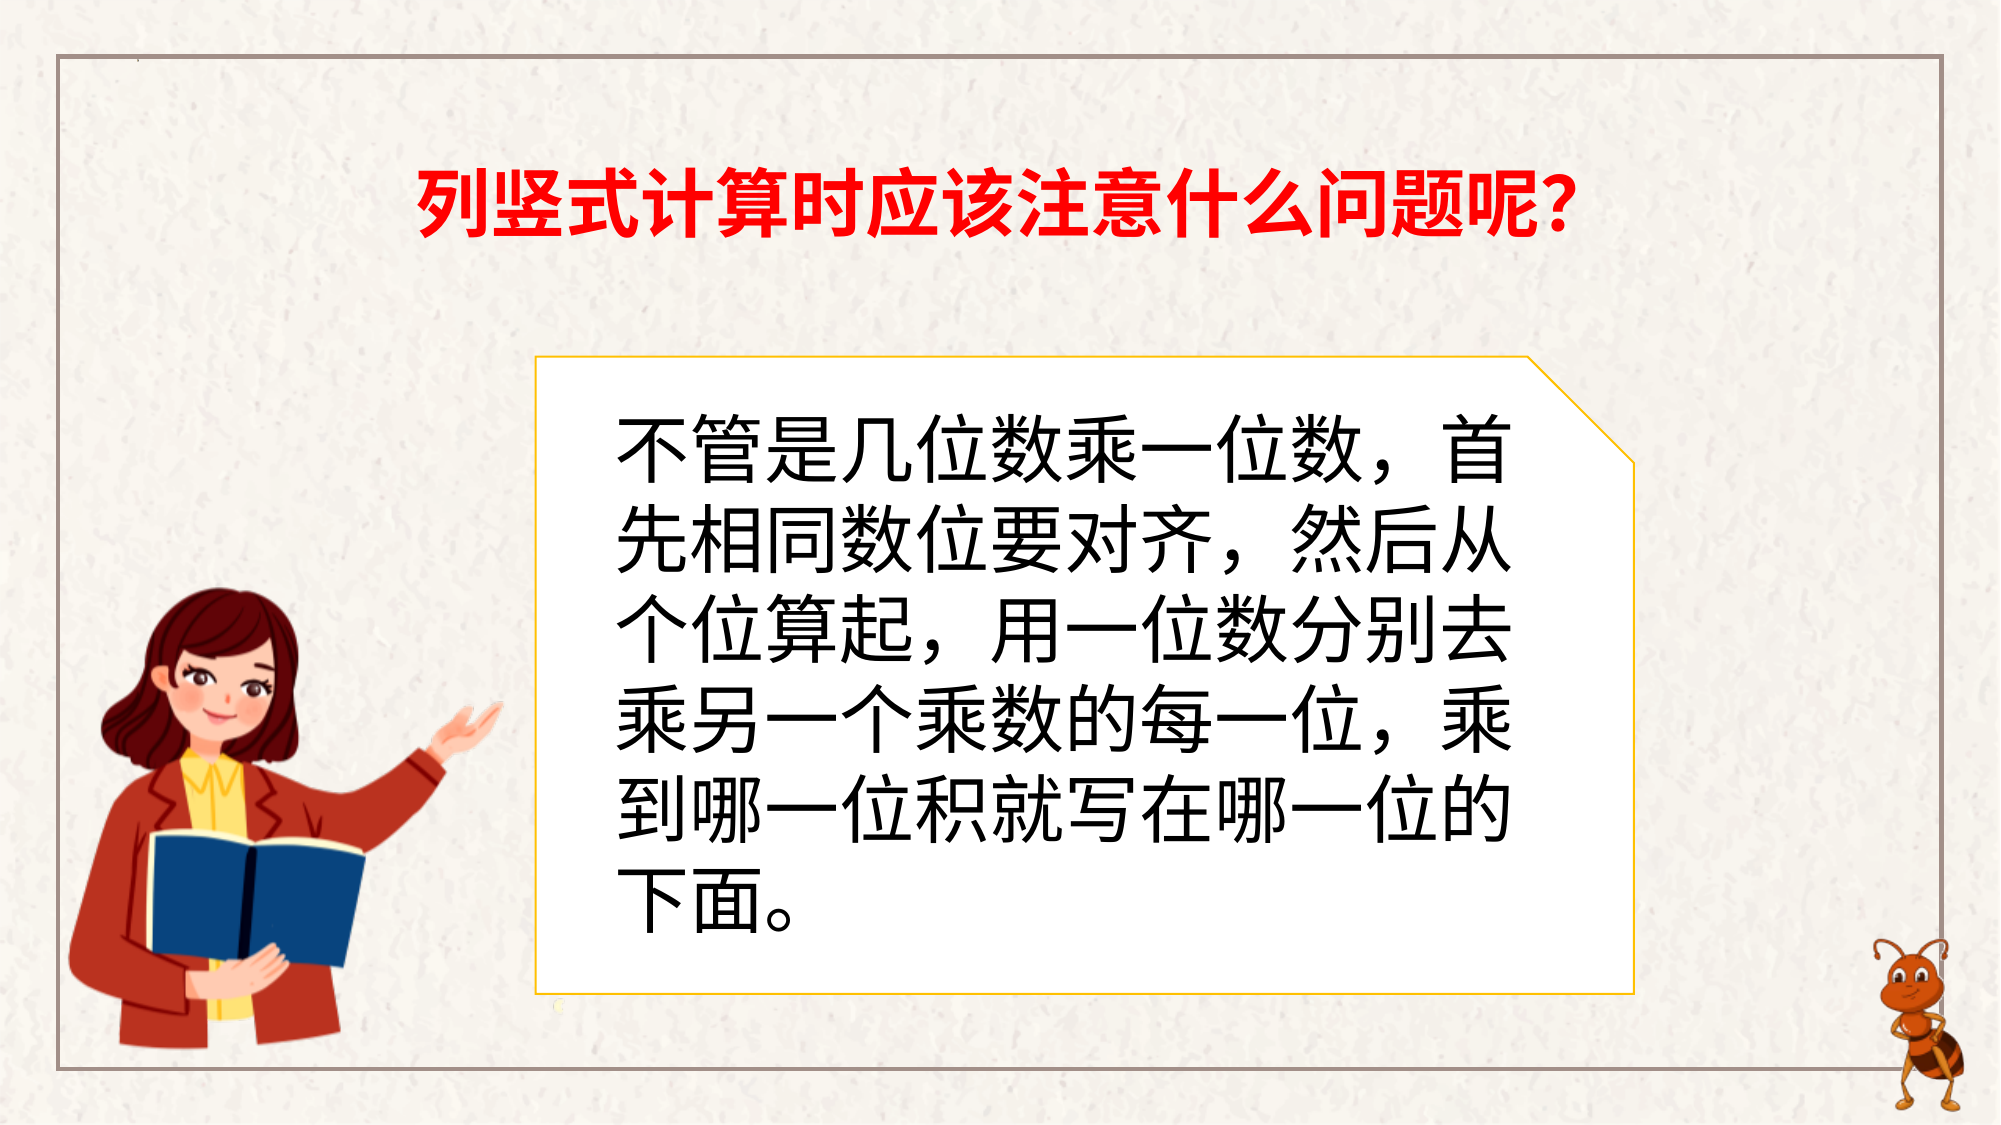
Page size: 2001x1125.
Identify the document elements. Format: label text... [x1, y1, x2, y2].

text_box 列竖式计算时应该注意什么问题呢？ [385, 149, 1570, 255]
picture [0, 0, 2000, 1125]
text_box 不管是几位数乘一位数，首先相同数位要对齐，然后从个位算起，用一位数分别去乘另一个乘数的每一位，乘到哪一位积就写在哪一位的下面。 [599, 395, 1592, 950]
text_box [57, 55, 1943, 1070]
